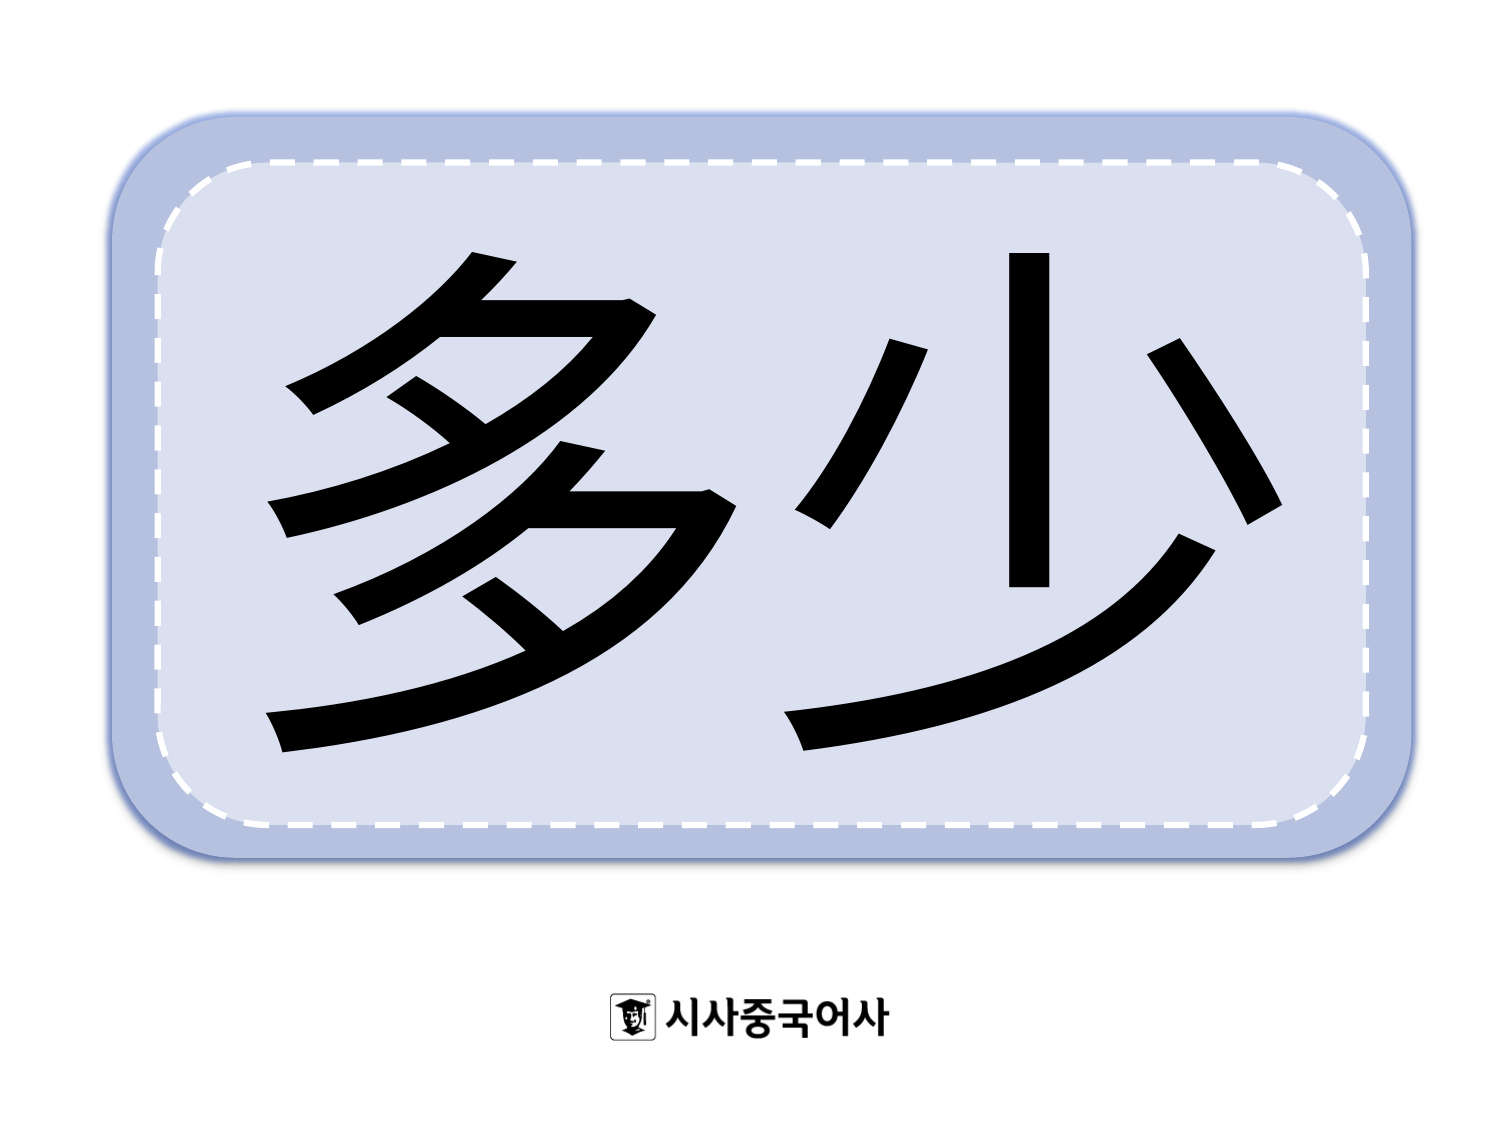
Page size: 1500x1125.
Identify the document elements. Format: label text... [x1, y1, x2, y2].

text_box 多少 [162, 160, 1371, 824]
picture [602, 987, 898, 1047]
